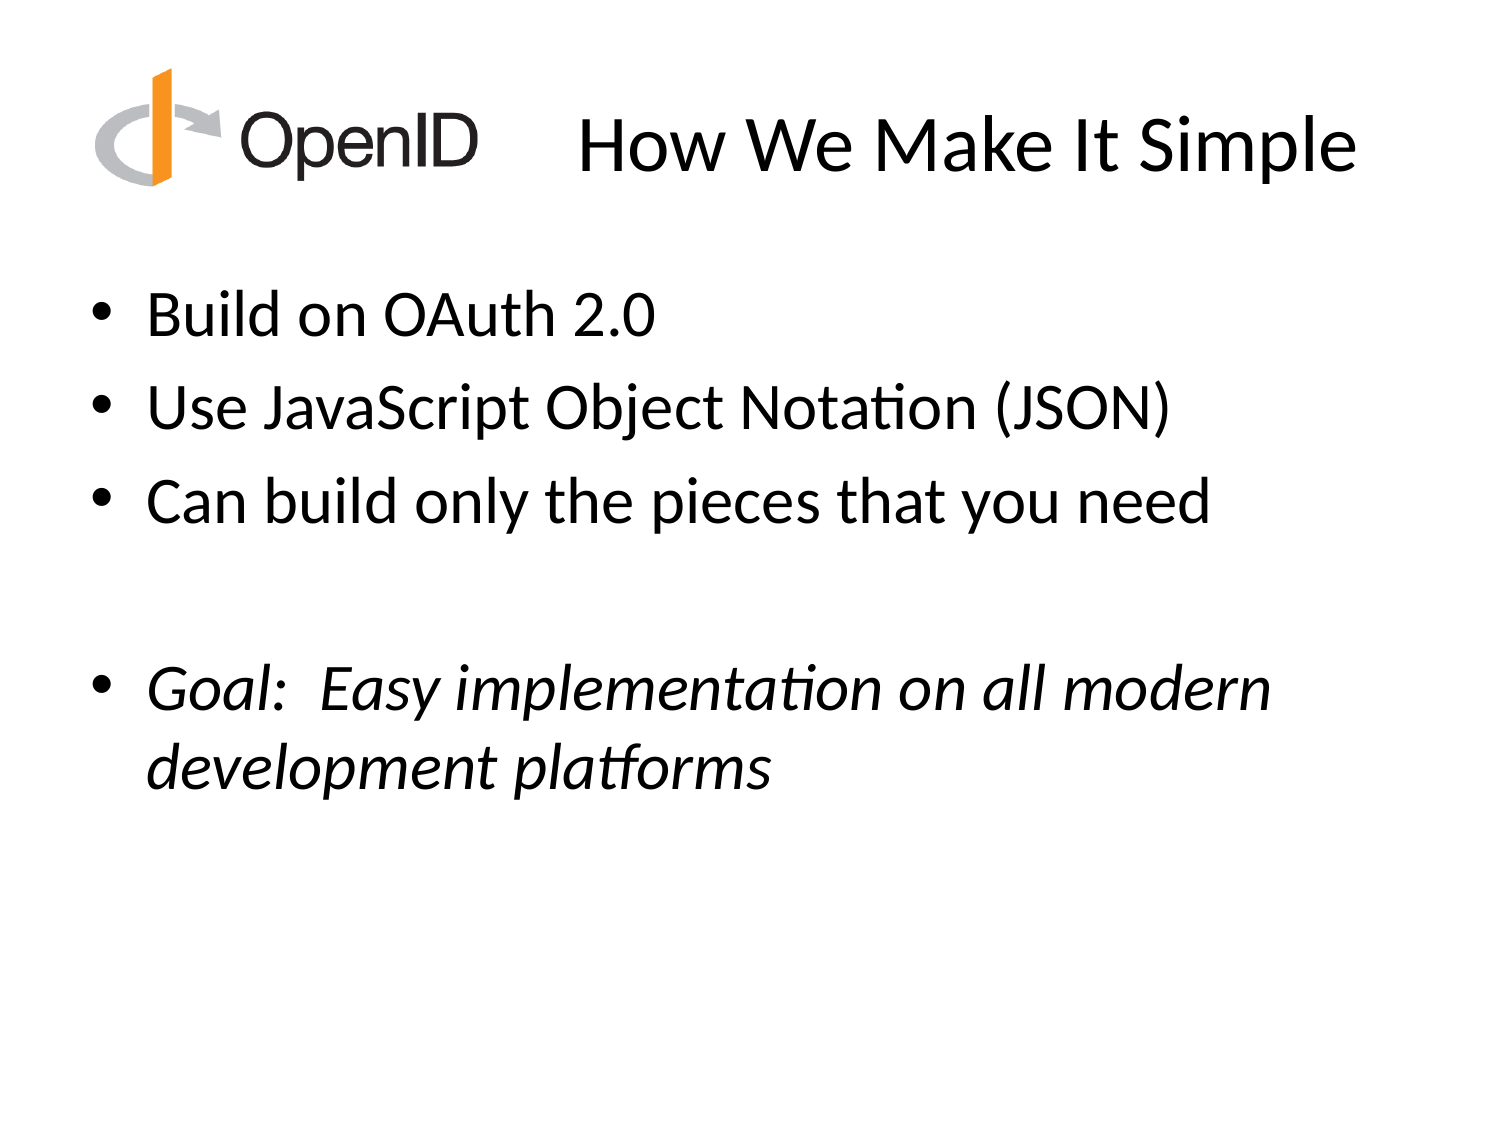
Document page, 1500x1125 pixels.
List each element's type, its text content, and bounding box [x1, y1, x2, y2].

title How We Make It Simple [512, 45, 1425, 233]
picture [64, 44, 513, 225]
list Build on OAuth 2.0 Use JavaScript Object Notation (JSON) Can build only the pieces that you need Goal: Easy implementation on all modern development platforms [75, 262, 1425, 1005]
